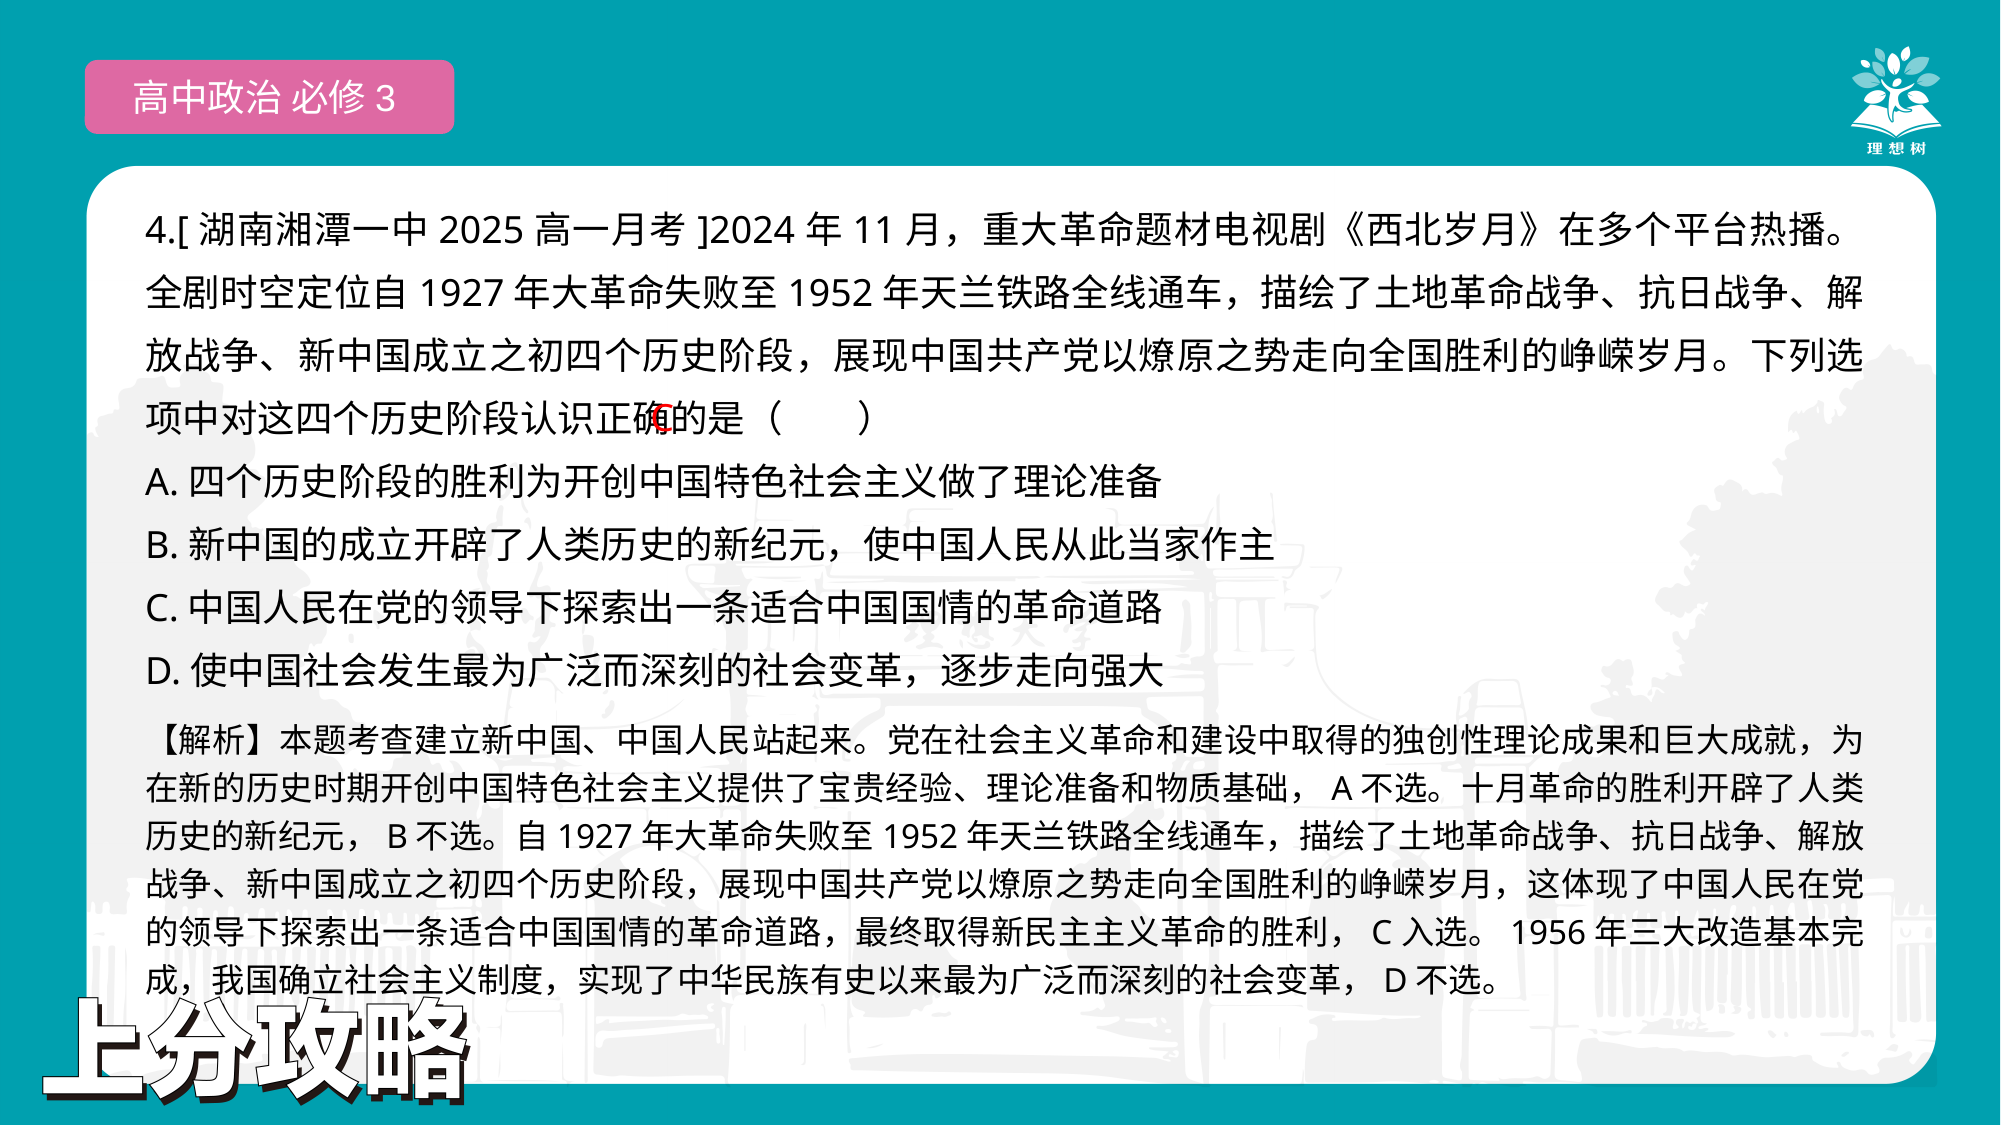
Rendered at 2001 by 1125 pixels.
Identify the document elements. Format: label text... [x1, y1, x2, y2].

picture [0, 0, 2001, 1125]
text_box C [625, 363, 743, 447]
text_box 高中政治 必修3 [83, 58, 456, 135]
text_box 【解析】本题考查建立新中国、中国人民站起来。党在社会主义革命和建设中取得的独创性理论成果和巨大成就，为在新的历史时期开创中国特色社会主义提供了宝贵经验、理论准备和物质基础，A不选。十月革命的胜利开辟了人类历史的新纪元，B不选。自1927年大革命失败至1952年天兰铁路全线通车，描绘了土地革命战争、抗日战争、解放战争、新中国成立之初四个历史阶段，展现中国共产党以燎原之势走向全国胜利的峥嵘岁月，这体现了中国人民在党的领导下探索出一条适合中国国情的革命道路，最终取得新民主主义革命的胜利，C入选。1956年三大改造基本完成，我国确立社会主义制度，实现了中华民族有史以来最为广泛而深刻的社会变革，D不选。 [130, 703, 1880, 1007]
text_box 4.[湖南湘潭一中2025高一月考]2024年11月，重大革命题材电视剧《西北岁月》在多个平台热播。全剧时空定位自1927年大革命失败至1952年天兰铁路全线通车，描绘了土地革命战争、抗日战争、解放战争、新中国成立之初四个历史阶段，展现中国共产党以燎原之势走向全国胜利的峥嵘岁月。下列选项中对这四个历史阶段认识正确的是（ ） A.四个历史阶段的胜利为开创中国特色社会主义做了理论准备 B.新中国的成立开辟了人类历史的新纪元，使中国人民从此当家作主 C.中国人民在党的领导下探索出一条适合中国国情的革命道路 D.使中国社会发生最为广泛而深刻的社会变革，逐步走向强大 [130, 180, 1880, 700]
